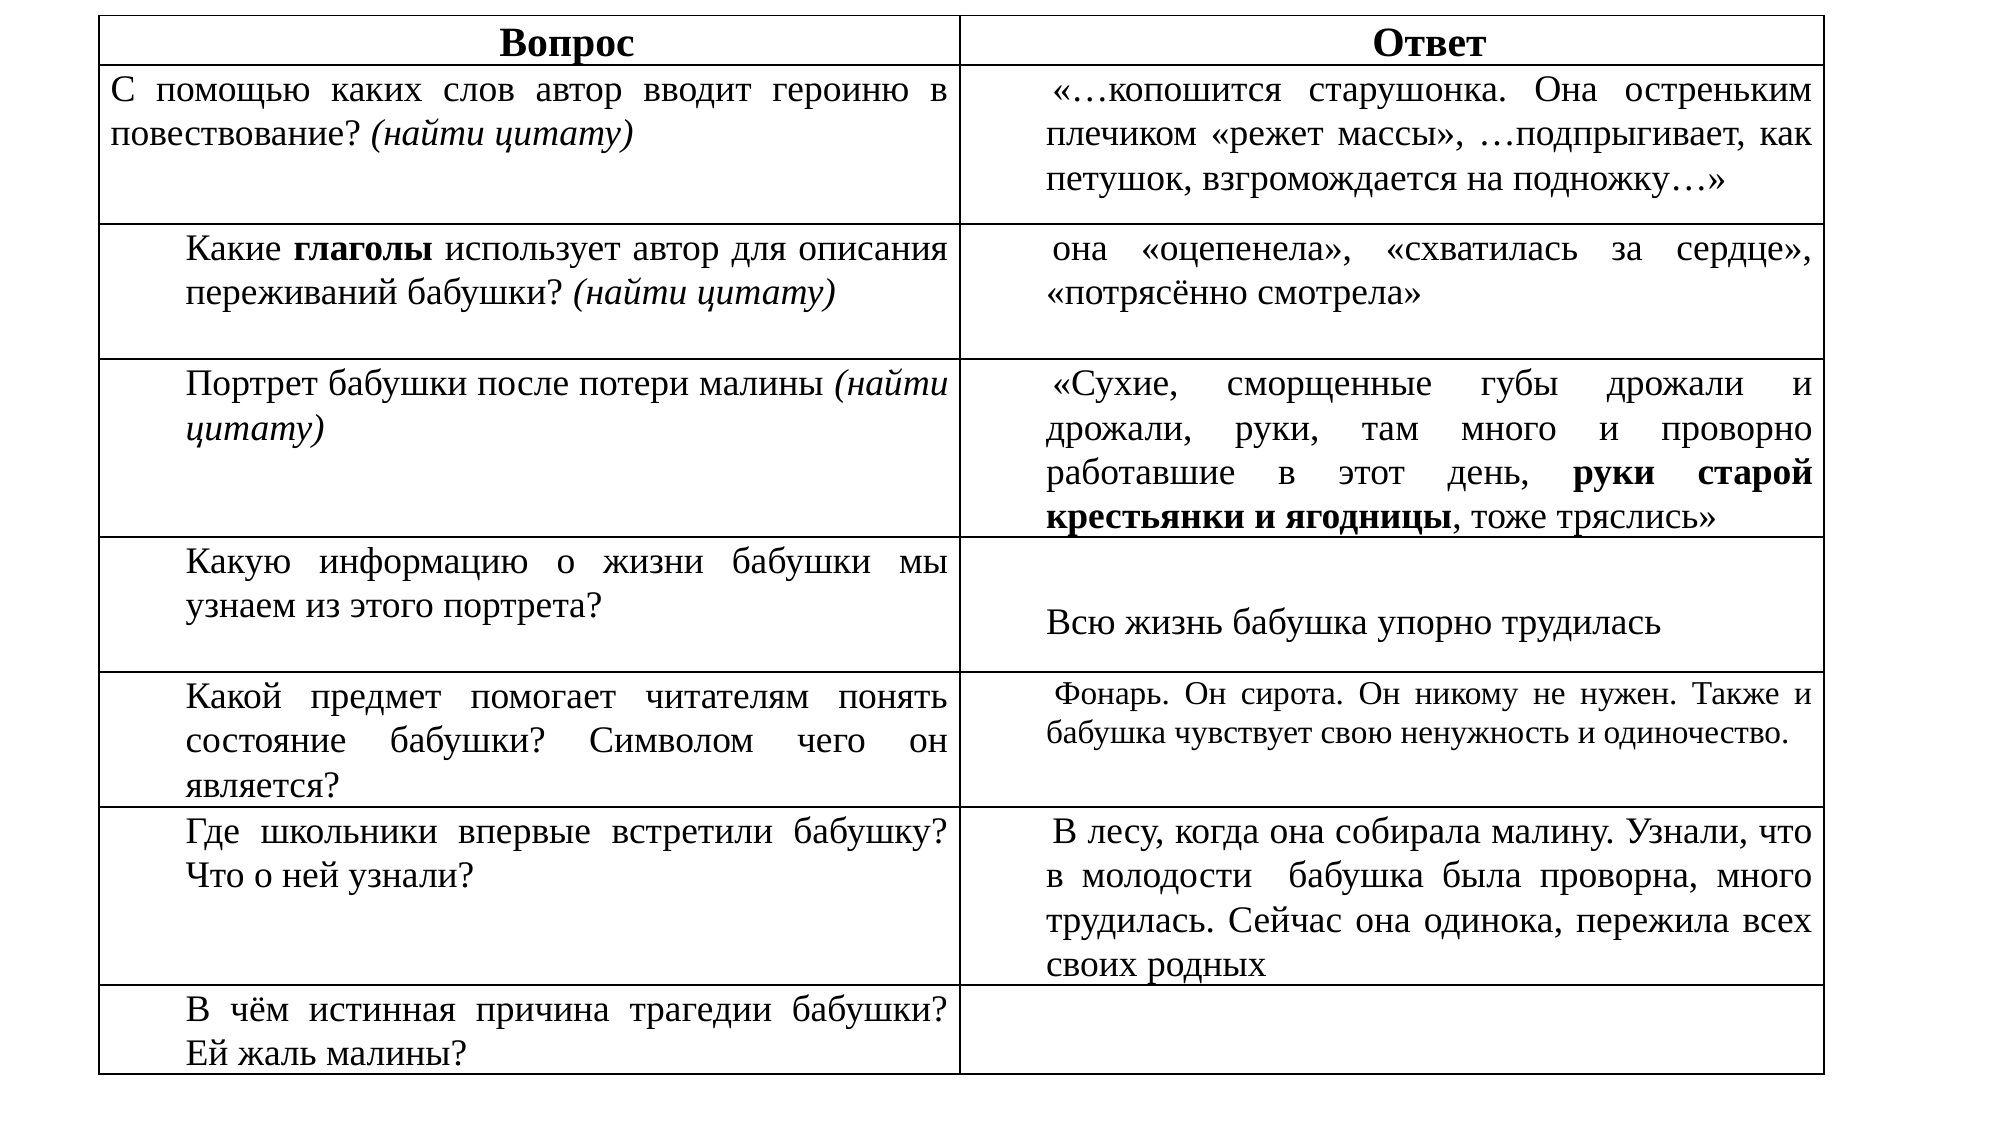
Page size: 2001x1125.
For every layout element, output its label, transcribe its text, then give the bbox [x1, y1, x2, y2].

table_cell Фонарь. Он сирота. Он никому не нужен. Также и бабушка чувствует свою ненужность и одиночество. [961, 673, 1823, 806]
table_cell Какую информацию о жизни бабушки мы узнаем из этого портрета? [100, 538, 959, 671]
table_cell Всю жизнь бабушка упорно трудилась [961, 538, 1823, 671]
table_header Ответ [961, 16, 1823, 64]
table_cell Какой предмет помогает читателям понять состояние бабушки? Символом чего он является? [100, 673, 959, 806]
table_cell [961, 986, 1823, 1073]
table_header Вопрос [100, 16, 959, 64]
table_cell Портрет бабушки после потери малины (найти цитату) [100, 360, 959, 536]
table_cell В лесу, когда она собирала малину. Узнали, что в молодости бабушка была проворна, много трудилась. Сейчас она одинока, пережила всех своих родных [961, 808, 1823, 984]
table_cell Где школьники впервые встретили бабушку? Что о ней узнали? [100, 808, 959, 984]
table_cell она «оцепенела», «схватилась за сердце», «потрясённо смотрела» [961, 225, 1823, 358]
table_cell «Сухие, сморщенные губы дрожали и дрожали, руки, там много и проворно работавшие в этот день, руки старой крестьянки и ягодницы, тоже тряслись» [961, 360, 1823, 536]
table_cell Какие глаголы использует автор для описания переживаний бабушки? (найти цитату) [100, 225, 959, 358]
table_cell С помощью каких слов автор вводит героиню в повествование? (найти цитату) [100, 66, 959, 223]
table_cell В чём истинная причина трагедии бабушки? Ей жаль малины? [100, 986, 959, 1073]
table_cell «…копошится старушонка. Она остреньким плечиком «режет массы», …подпрыгивает, как петушок, взгромождается на подножку…» [961, 66, 1823, 223]
